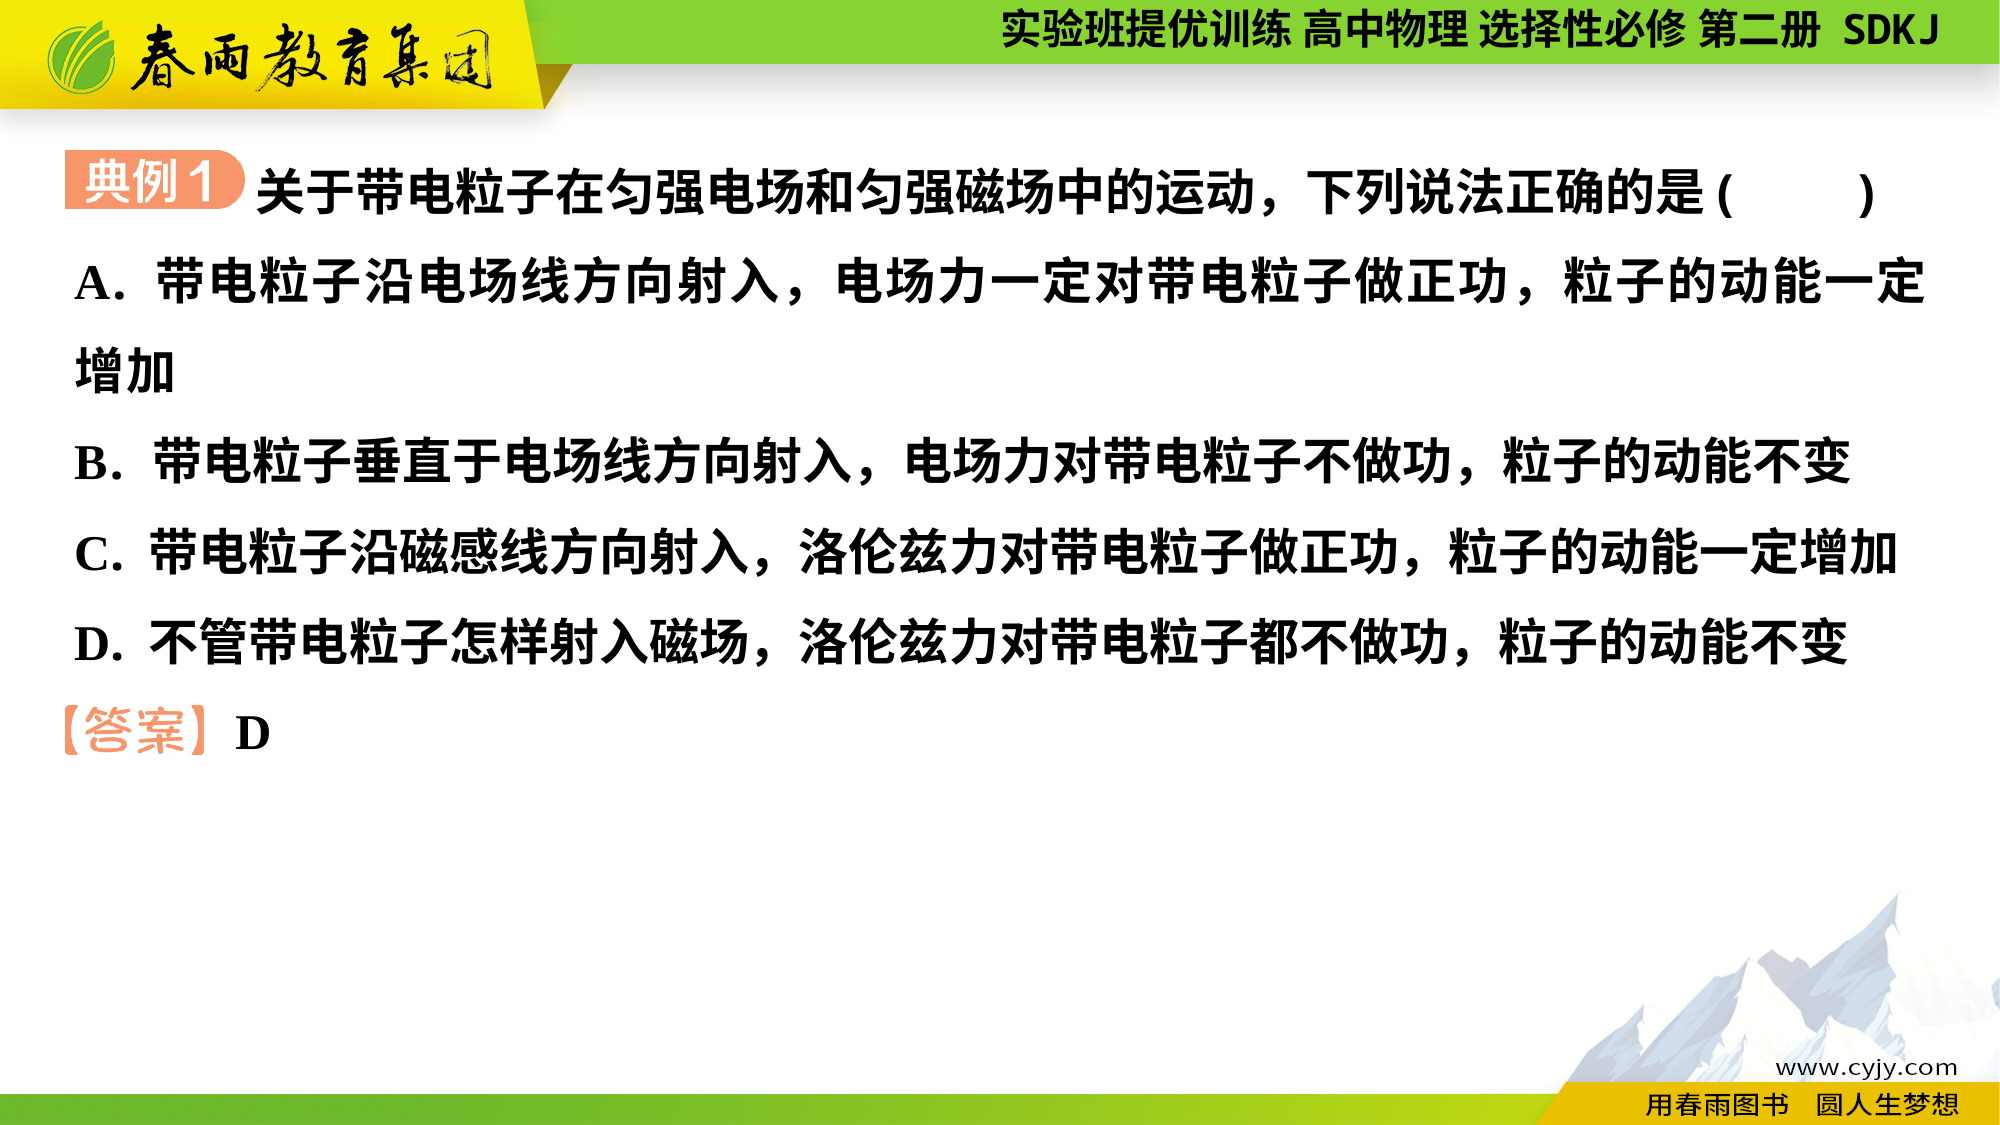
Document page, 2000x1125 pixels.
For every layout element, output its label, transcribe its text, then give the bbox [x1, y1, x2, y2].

text_box D [220, 692, 287, 768]
picture [0, 0, 2000, 1125]
list 关于带电粒子在匀强电场和匀强磁场中的运动，下列说法正确的是( ) A. 带电粒子沿电场线方向射入，电场力一定对带电粒子做正功，粒子的动能一定增加 B. 带电粒子垂直于电场线方向射入，电场力对带电粒子不做功，粒子的动能不变 C. 带电粒子沿磁感线方向射入，洛伦兹力对带电粒子做正功，粒子的动能一定增加 D. 不管带电粒子怎样射入磁场，洛伦兹力对带电粒子都不做功，粒子的动能不变 [59, 122, 1944, 683]
